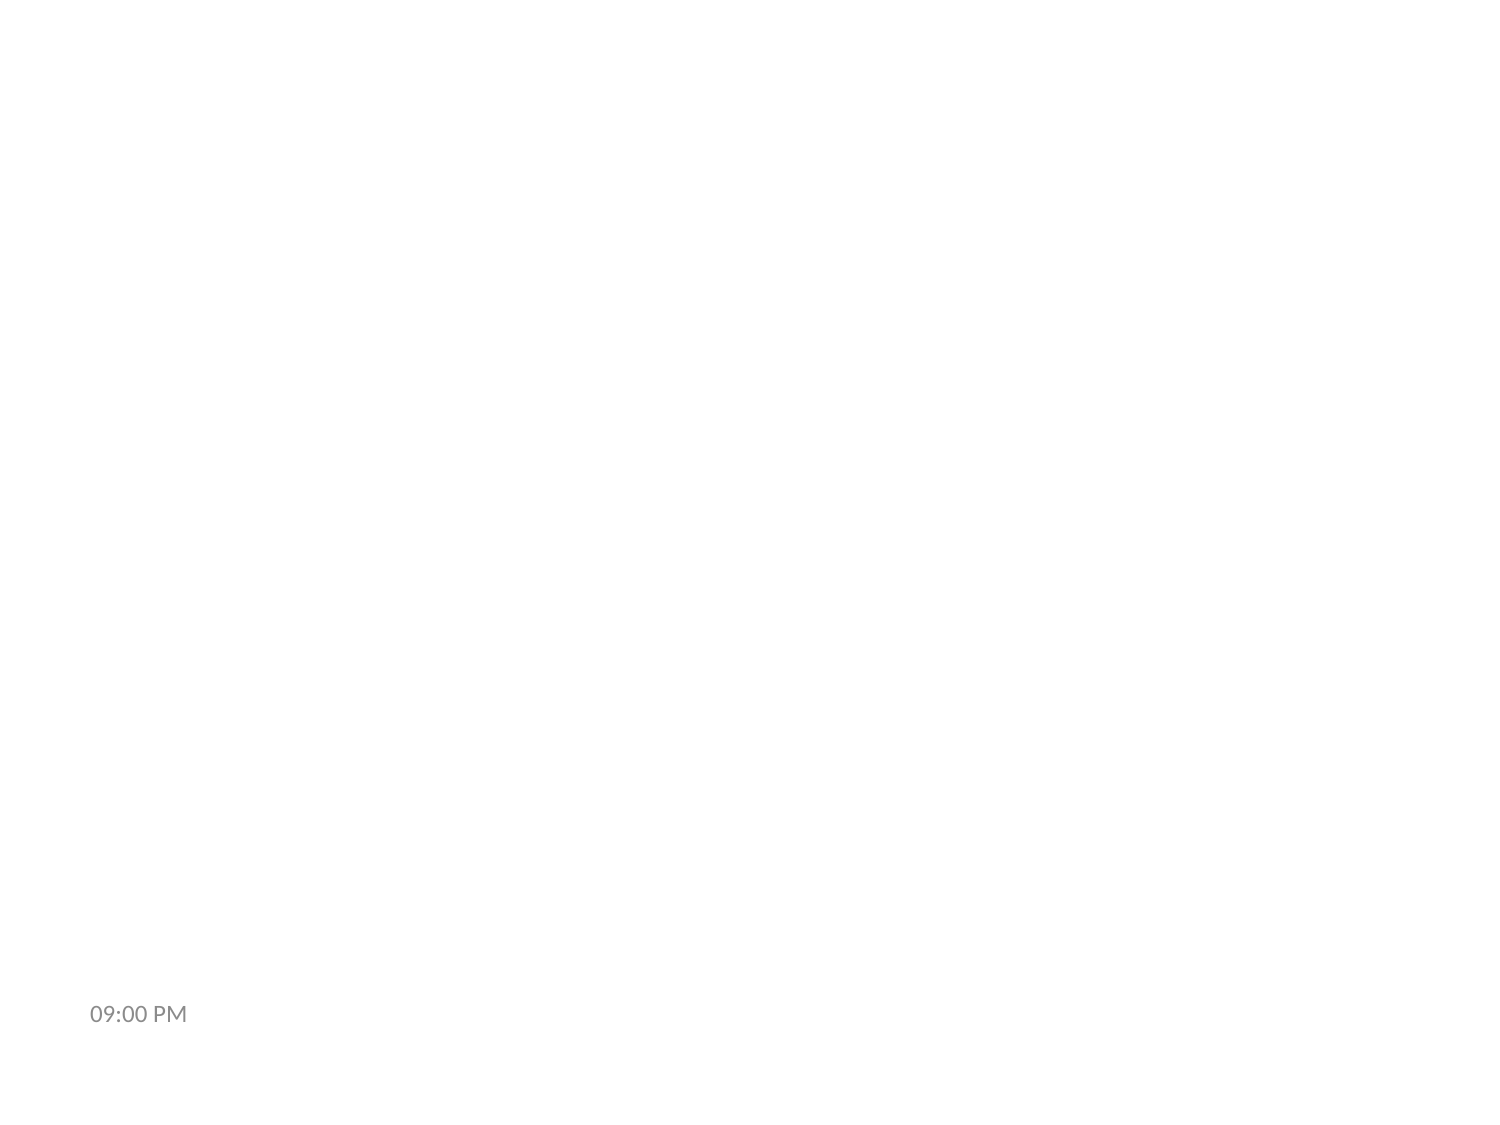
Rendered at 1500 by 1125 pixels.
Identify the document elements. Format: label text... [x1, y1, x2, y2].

text_box 3:35 PM [75, 982, 425, 1043]
